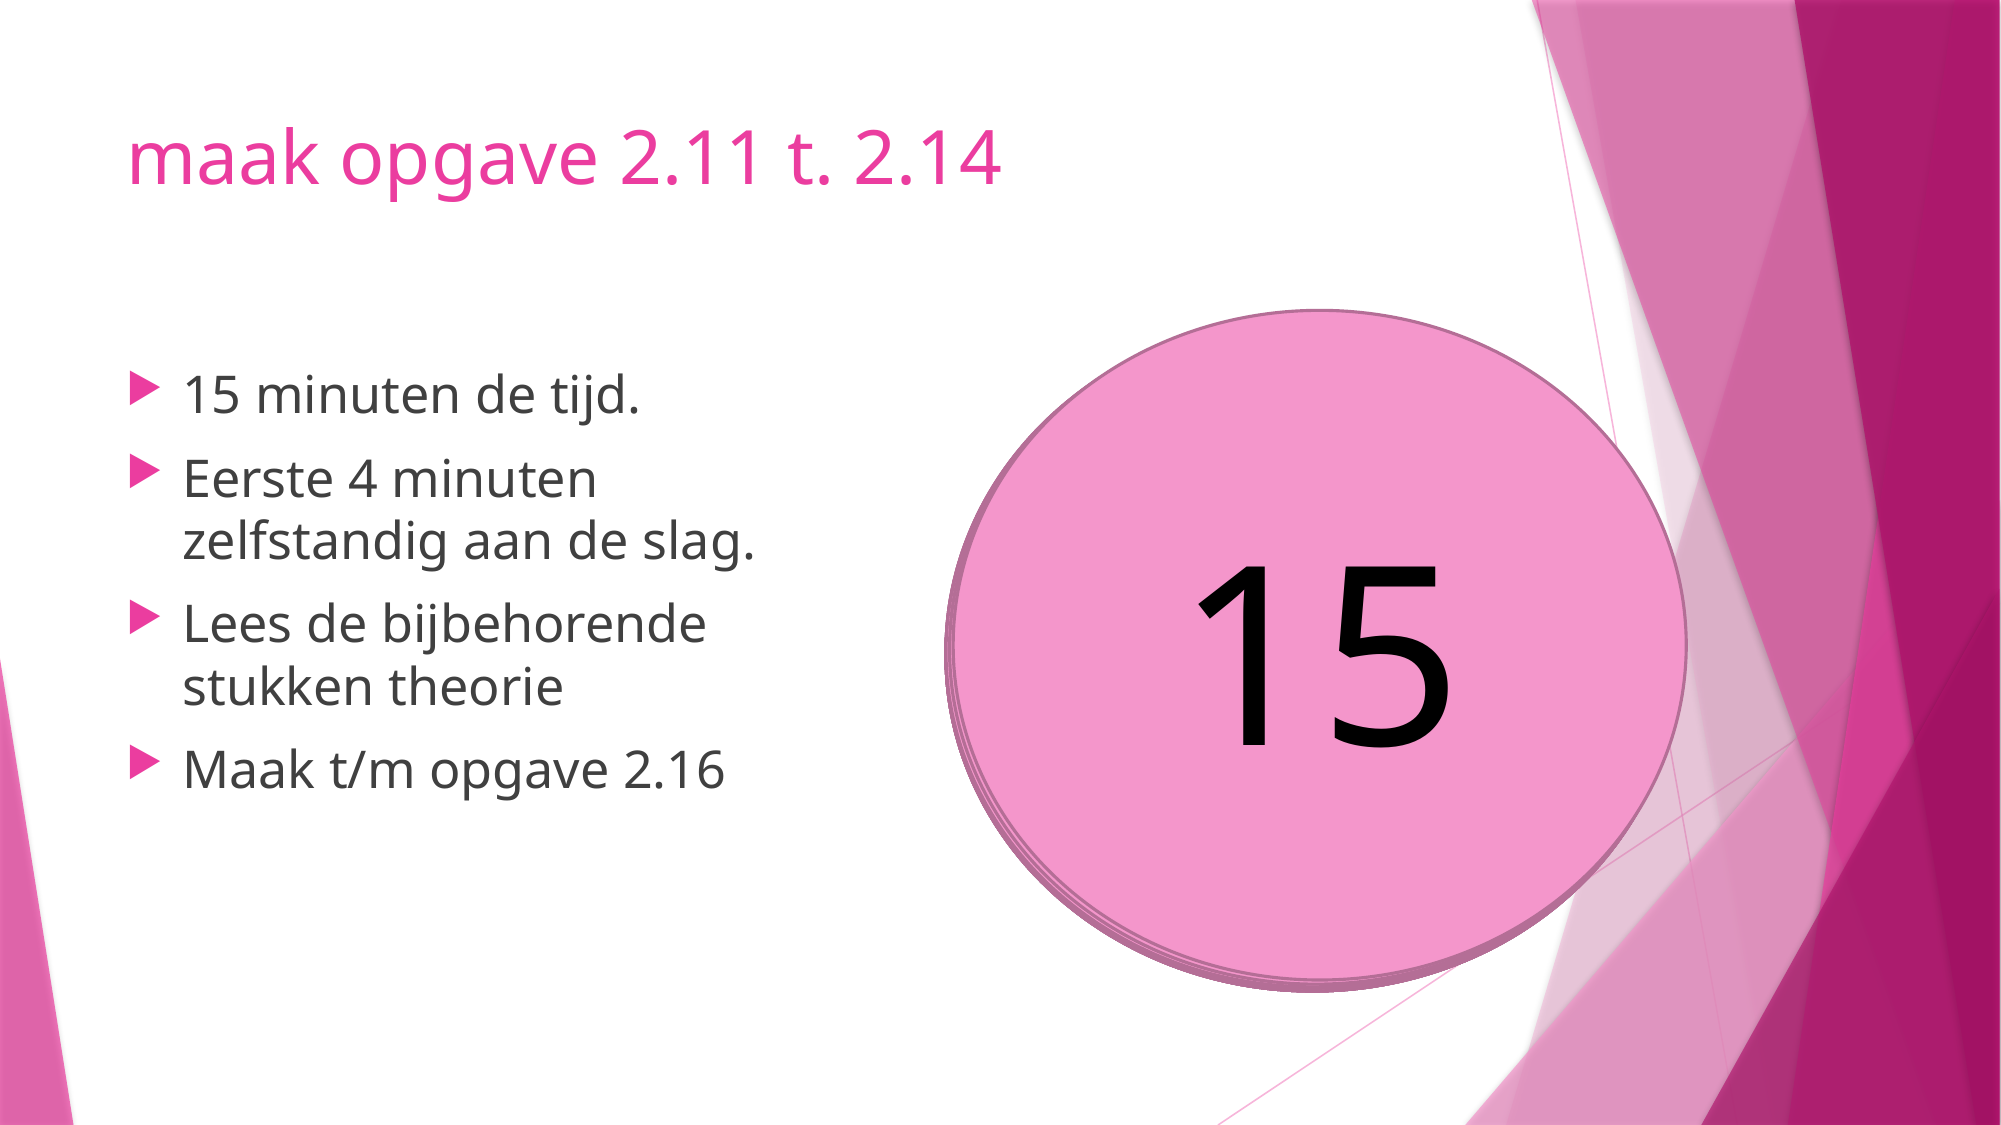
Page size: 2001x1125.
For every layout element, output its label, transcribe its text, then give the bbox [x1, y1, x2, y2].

title maak opgave 2.11 t. 2.14 [111, 101, 1522, 319]
text_box 7 [961, 757, 1623, 993]
list 15 minuten de tijd. Eerste 4 minuten zelfstandig aan de slag. Lees de bijbehorende stukken theorie Maak t/m opgave 2.16 [111, 354, 774, 992]
text_box 13 [944, 432, 1503, 989]
text_box 14 [947, 468, 1580, 986]
text_box 15 [951, 308, 1688, 982]
